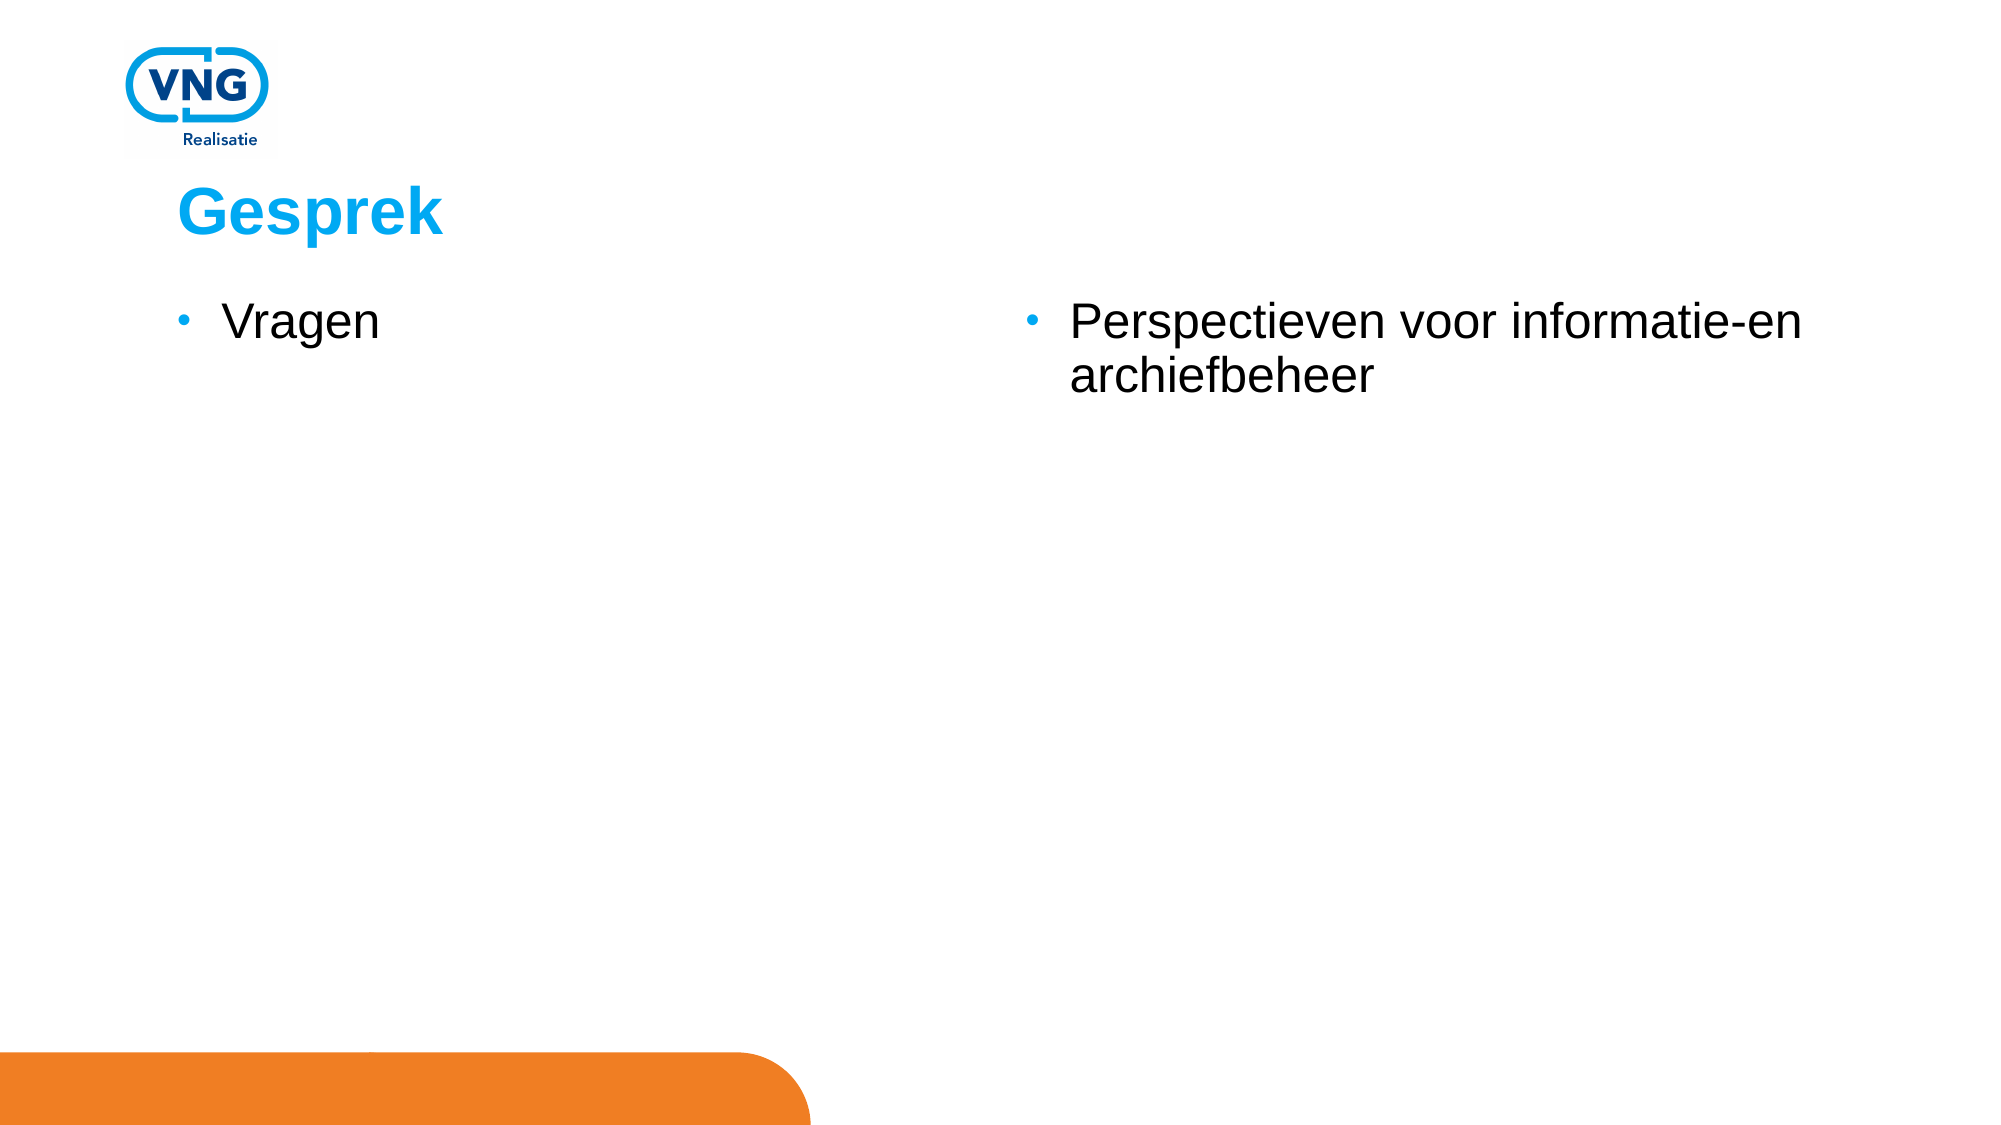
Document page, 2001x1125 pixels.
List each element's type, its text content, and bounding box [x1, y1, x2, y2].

list Perspectieven voor informatie-en archiefbeheer [1025, 295, 1823, 1034]
list Vragen [177, 295, 975, 1034]
title Gesprek [177, 177, 1823, 296]
picture [124, 40, 278, 159]
